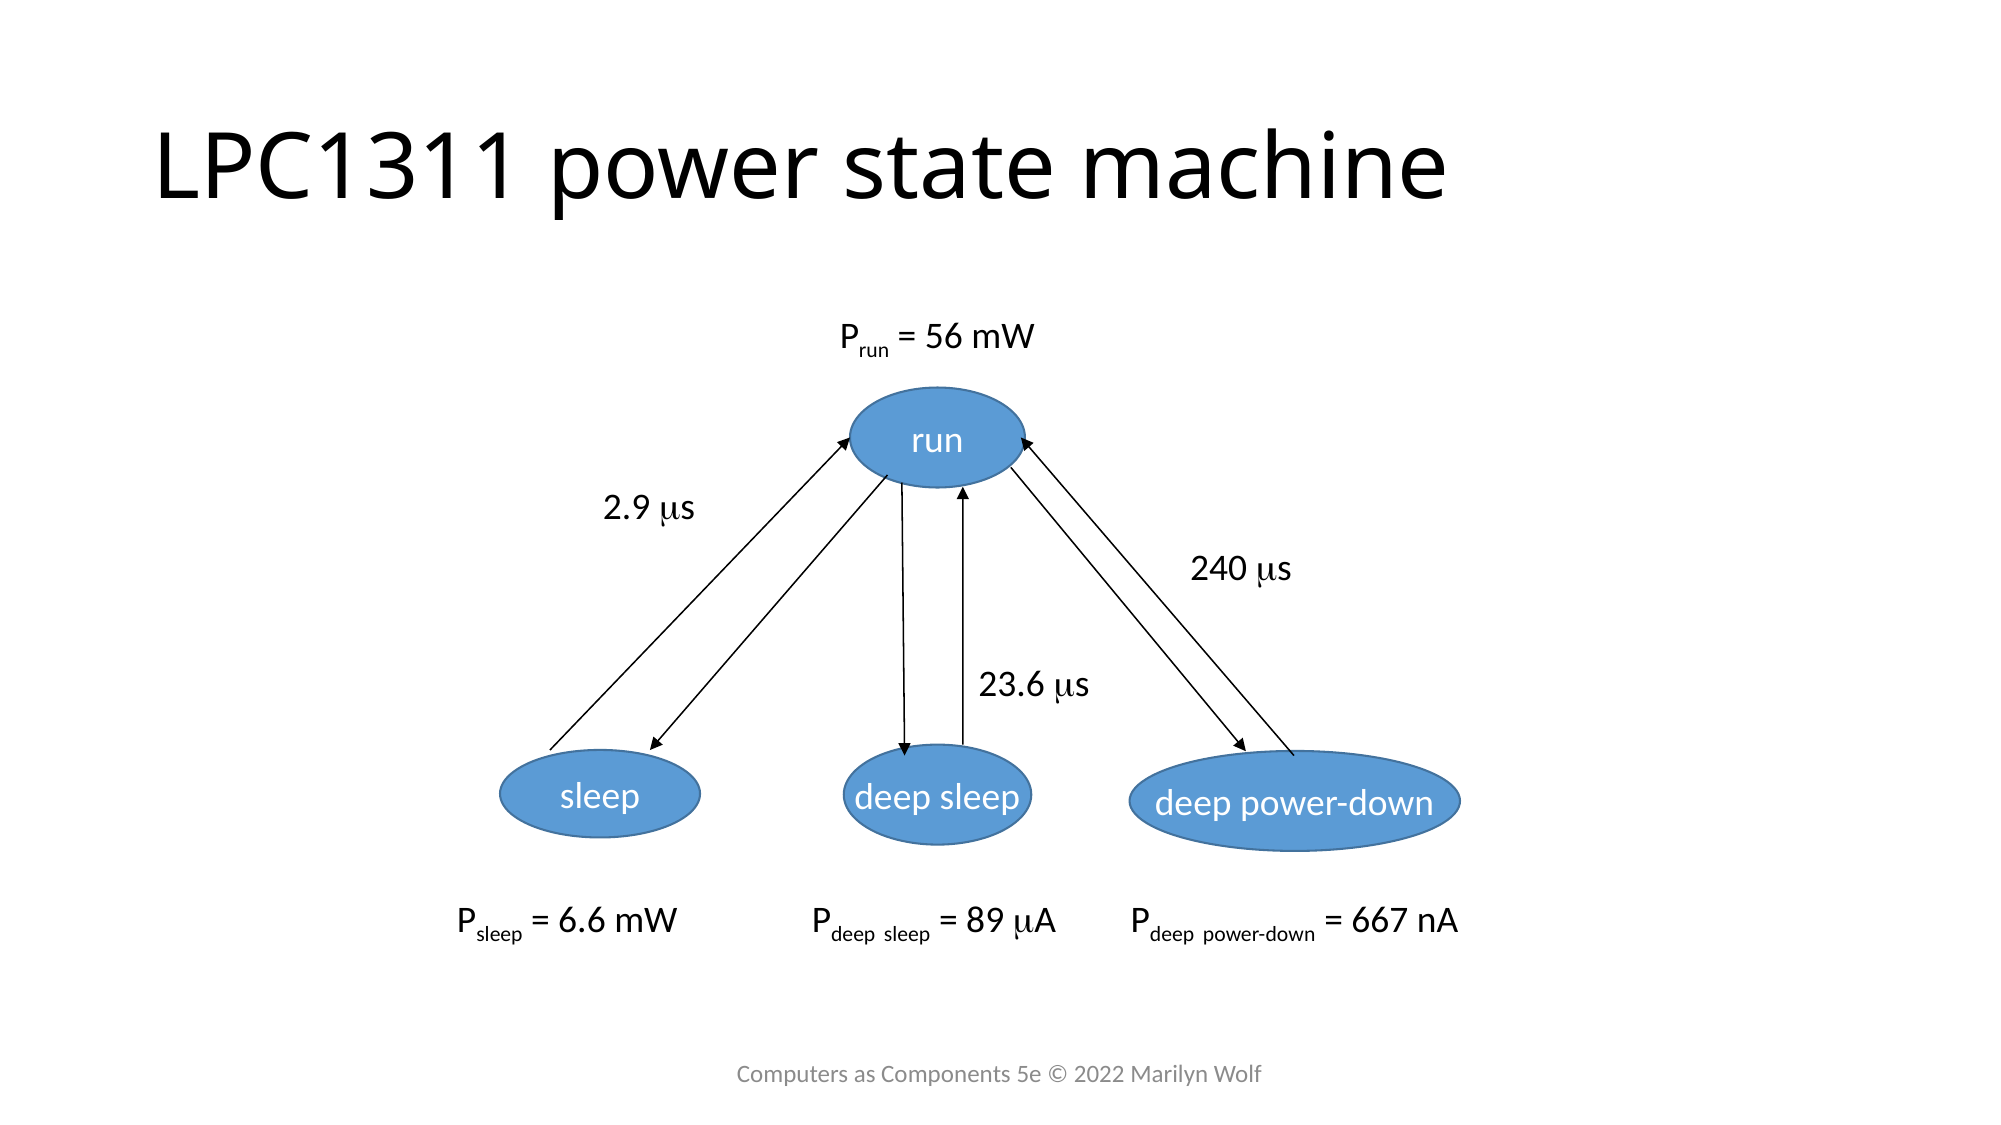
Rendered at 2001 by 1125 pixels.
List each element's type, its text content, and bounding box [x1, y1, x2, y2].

text_box deep sleep [842, 743, 1033, 846]
text_box [956, 486, 970, 745]
text_box [1020, 437, 1295, 756]
text_box Psleep = 6.6 mW [442, 887, 693, 954]
text_box [898, 482, 911, 756]
title LPC1311 power state machine [137, 59, 1863, 278]
text_box [649, 474, 888, 751]
text_box [1010, 467, 1246, 752]
footer Computers as Components 5e © 2022 Marilyn Wolf [662, 1042, 1338, 1103]
text_box Pdeep power-down = 667 nA [1115, 887, 1474, 954]
text_box sleep [498, 748, 702, 839]
text_box Pdeep sleep = 89 mA [797, 887, 1071, 954]
text_box [549, 437, 850, 751]
text_box 240 ms [1175, 535, 1307, 596]
text_box run [848, 386, 1026, 489]
text_box deep power-down [1128, 749, 1462, 852]
text_box 23.6 ms [963, 651, 1105, 712]
text_box Prun = 56 mW [824, 303, 1050, 370]
text_box 2.9 ms [588, 474, 711, 535]
